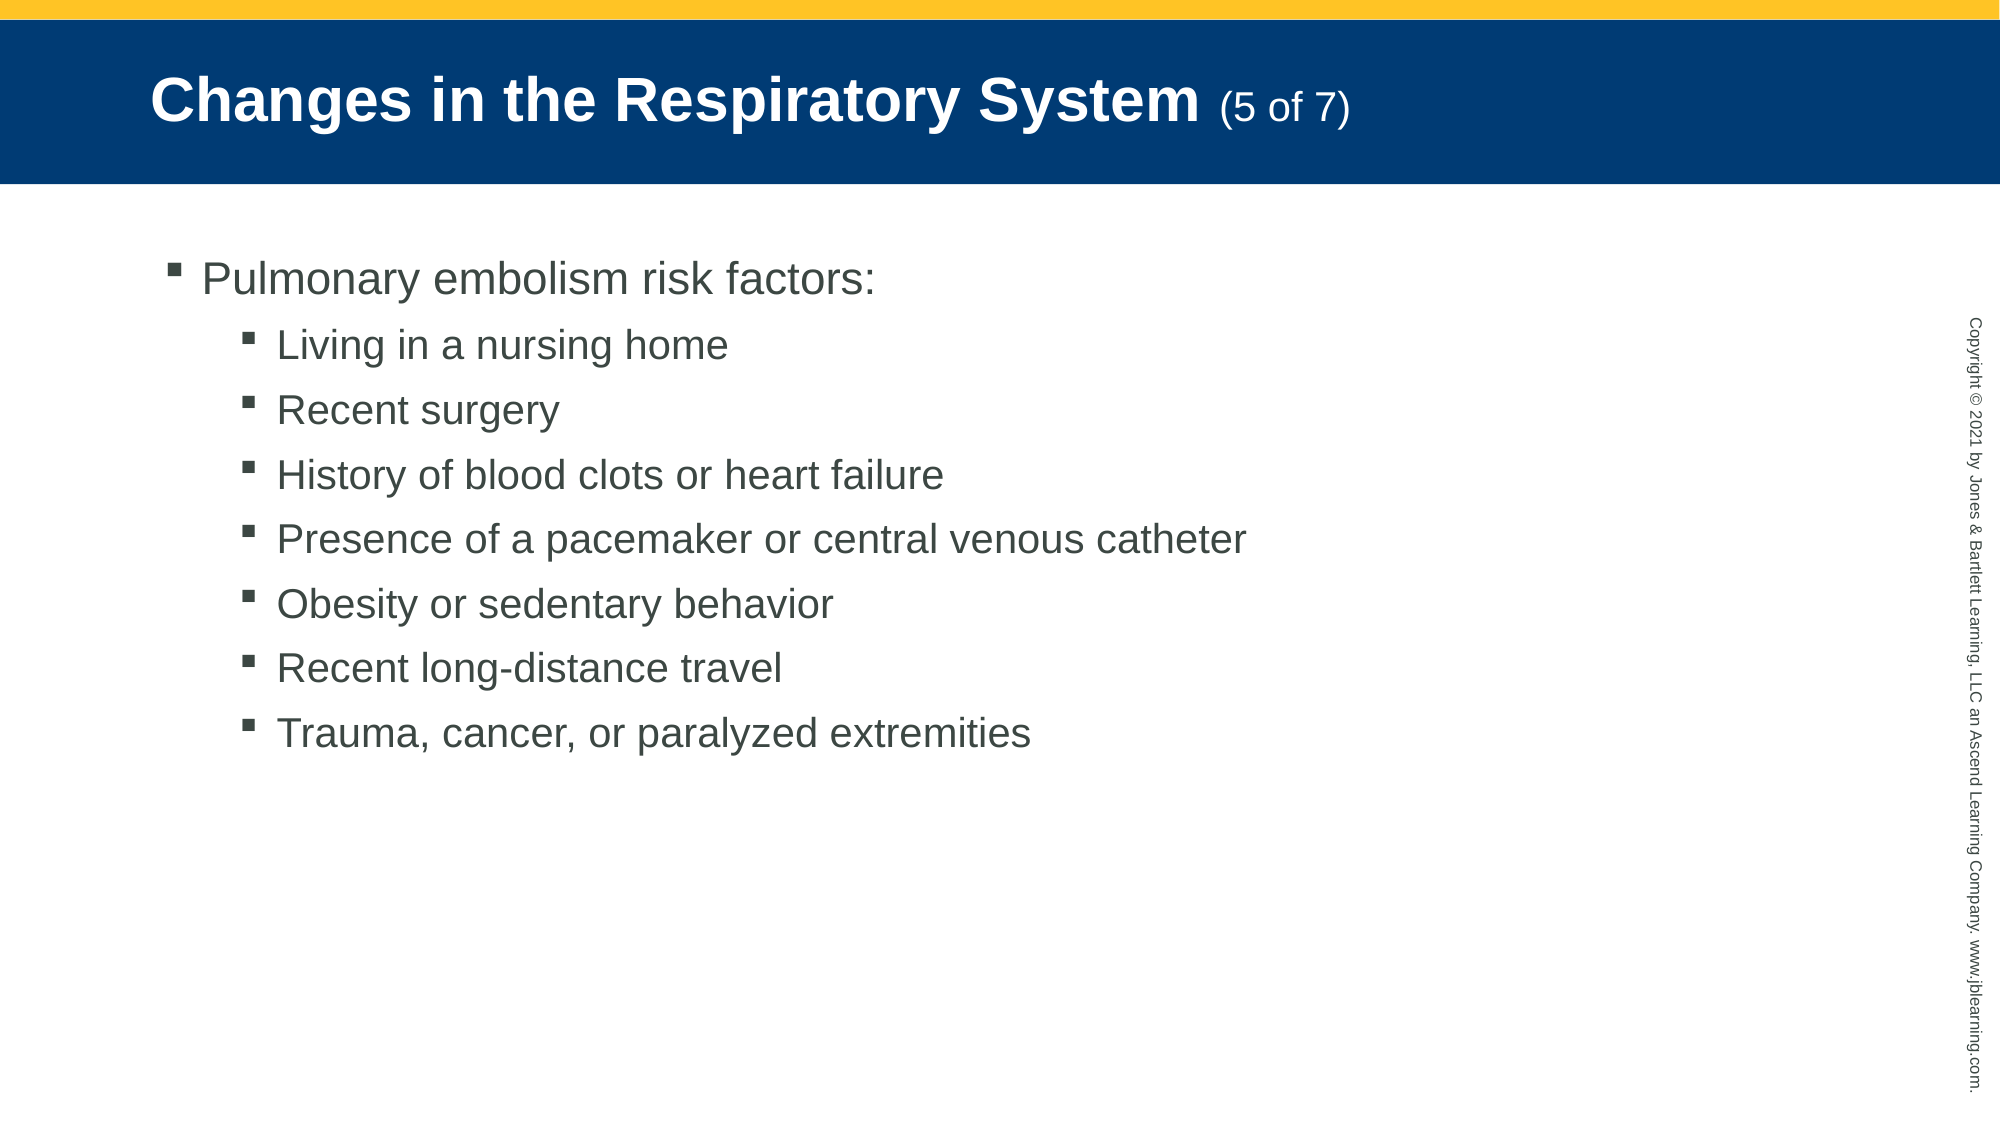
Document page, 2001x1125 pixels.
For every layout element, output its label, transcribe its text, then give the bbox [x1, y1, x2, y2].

list Pulmonary embolism risk factors: Living in a nursing home Recent surgery History of blood clots or heart failure Presence of a pacemaker or central venous catheter Obesity or sedentary behavior Recent long-distance travel Trauma, cancer, or paralyzed extremities [149, 241, 1850, 1009]
title Changes in the Respiratory System (5 of 7) [0, 19, 2000, 185]
